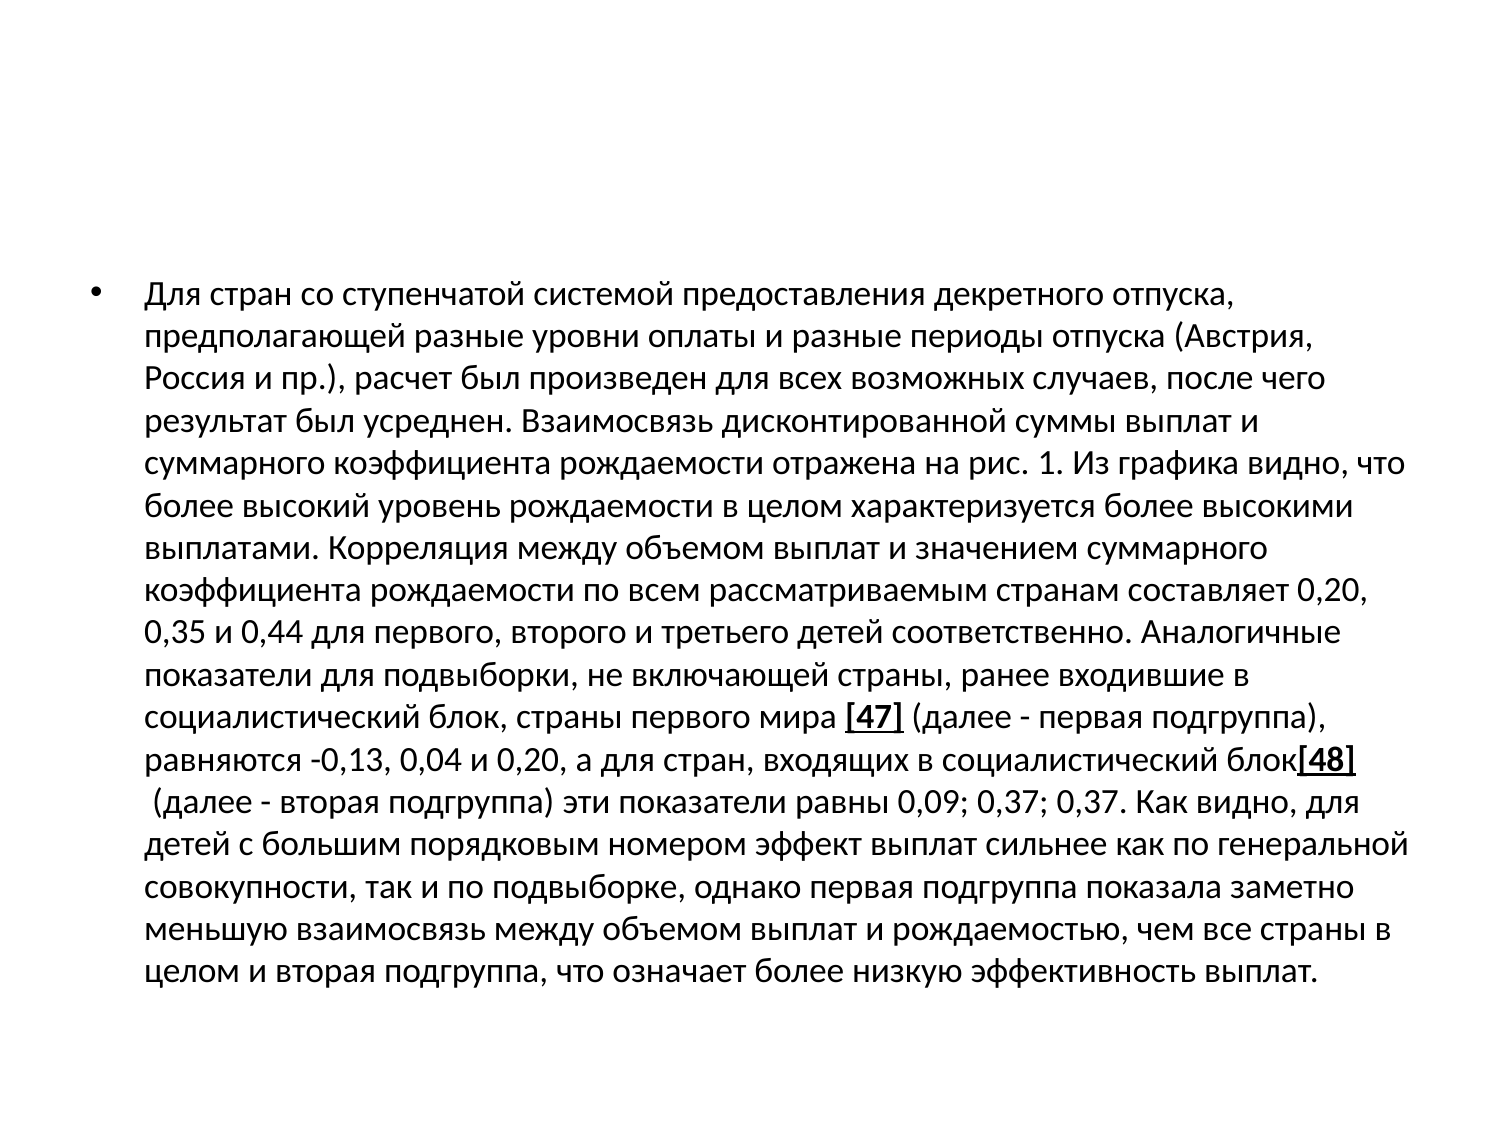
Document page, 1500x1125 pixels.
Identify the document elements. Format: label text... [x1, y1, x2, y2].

list Для стран со ступенчатой системой предоставления декретного отпуска, предполагающей разные уровни оплаты и разные периоды отпуска (Австрия, Россия и пр.), расчет был произведен для всех возможных случаев, после чего результат был усреднен. Взаимосвязь дисконтированной суммы выплат и суммарного коэффициента рождаемости отражена на рис. 1. Из графика видно, что более высокий уровень рождаемости в целом характеризуется более высокими выплатами. Корреляция между объемом выплат и значением суммарного коэффициента рождаемости по всем рассматриваемым странам составляет 0,20, 0,35 и 0,44 для первого, второго и третьего детей соответственно. Аналогичные показатели для подвыборки, не включающей страны, ранее входившие в социалистический блок, страны первого мира [47] (далее - первая подгруппа), равняются -0,13, 0,04 и 0,20, а для стран, входящих в социалистический блок[48] (далее - вторая подгруппа) эти показатели равны 0,09; 0,37; 0,37. Как видно, для детей с большим порядковым номером эффект выплат сильнее как по генеральной совокупности, так и по подвыборке, однако первая подгруппа показала заметно меньшую взаимосвязь между объемом выплат и рождаемостью, чем все страны в целом и вторая подгруппа, что означает более низкую эффективность выплат. [75, 262, 1425, 1005]
